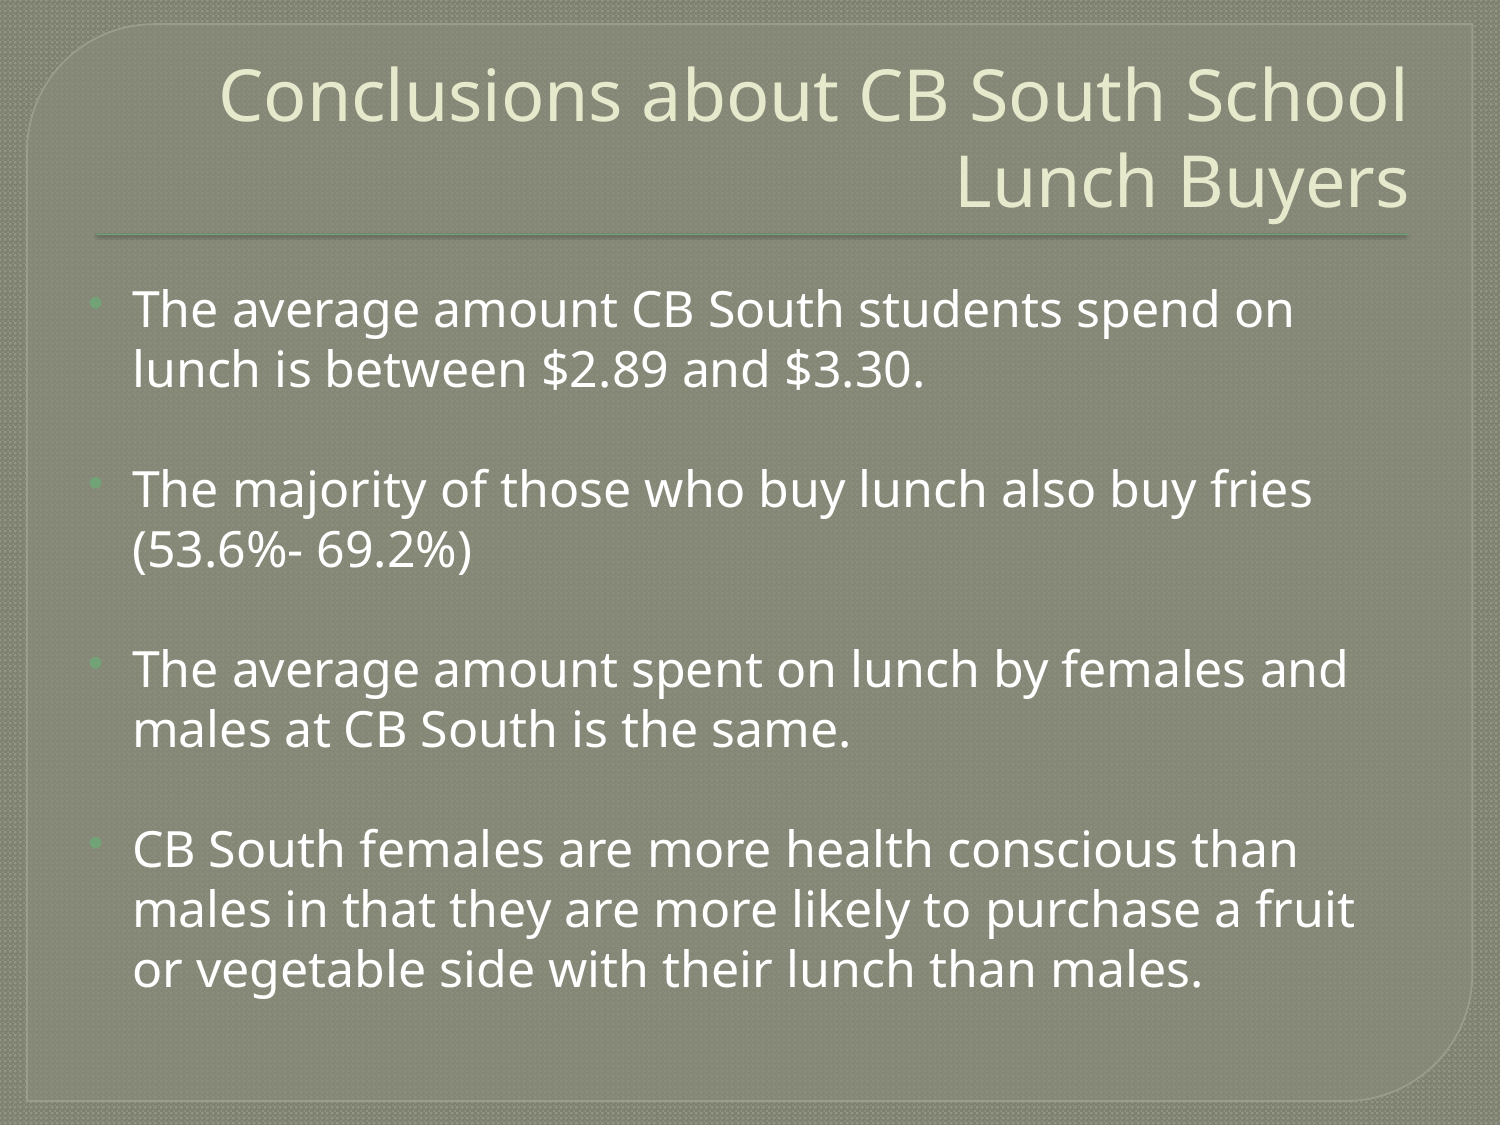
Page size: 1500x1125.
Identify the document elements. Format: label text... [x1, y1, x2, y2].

list The average amount CB South students spend on lunch is between $2.89 and $3.30. The majority of those who buy lunch also buy fries (53.6%- 69.2%) The average amount spent on lunch by females and males at CB South is the same. CB South females are more health conscious than males in that they are more likely to purchase a fruit or vegetable side with their lunch than males. [75, 270, 1425, 1013]
title Conclusions about CB South School Lunch Buyers [75, 41, 1425, 230]
